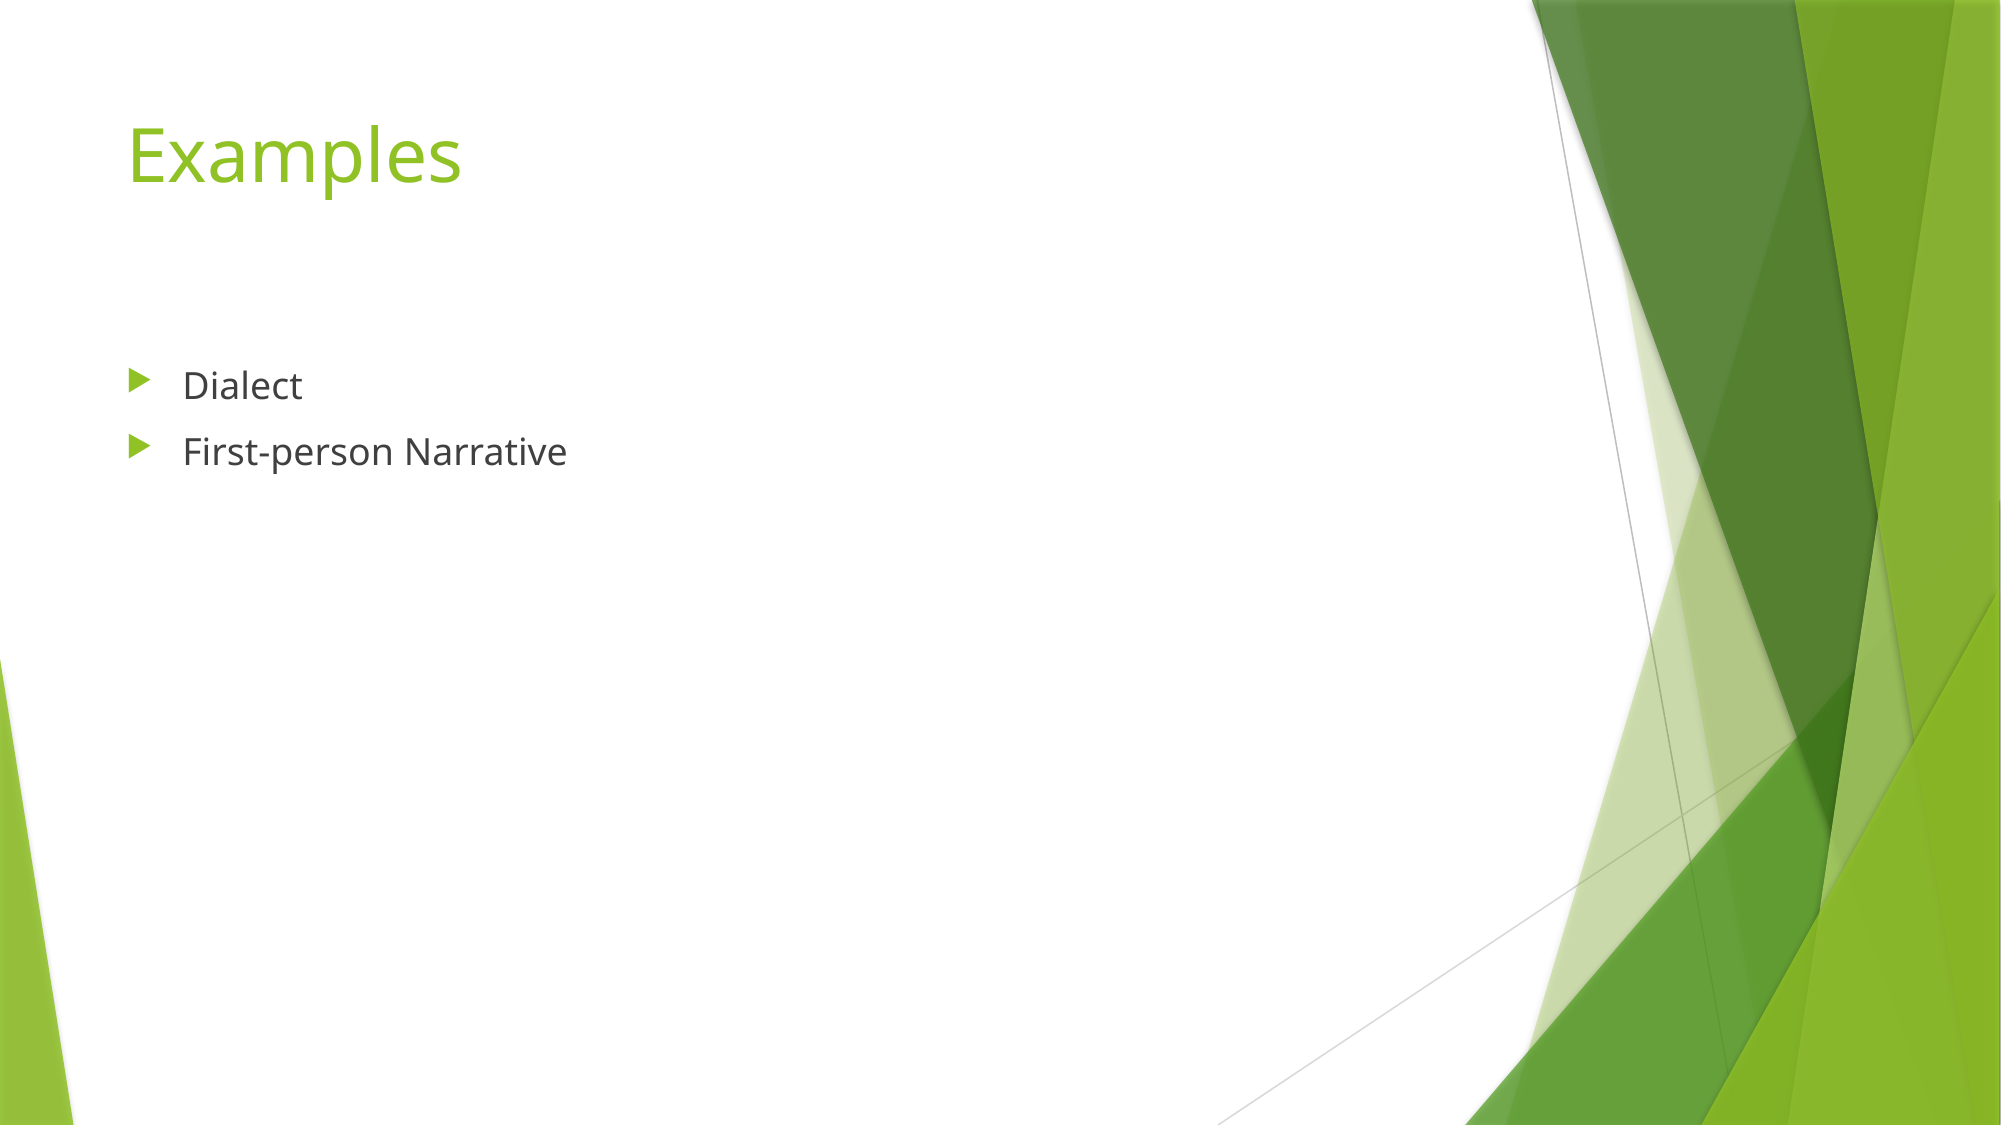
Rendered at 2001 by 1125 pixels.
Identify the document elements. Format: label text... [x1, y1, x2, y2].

list Dialect First-person Narrative [111, 354, 1522, 992]
title Examples [111, 99, 1522, 317]
